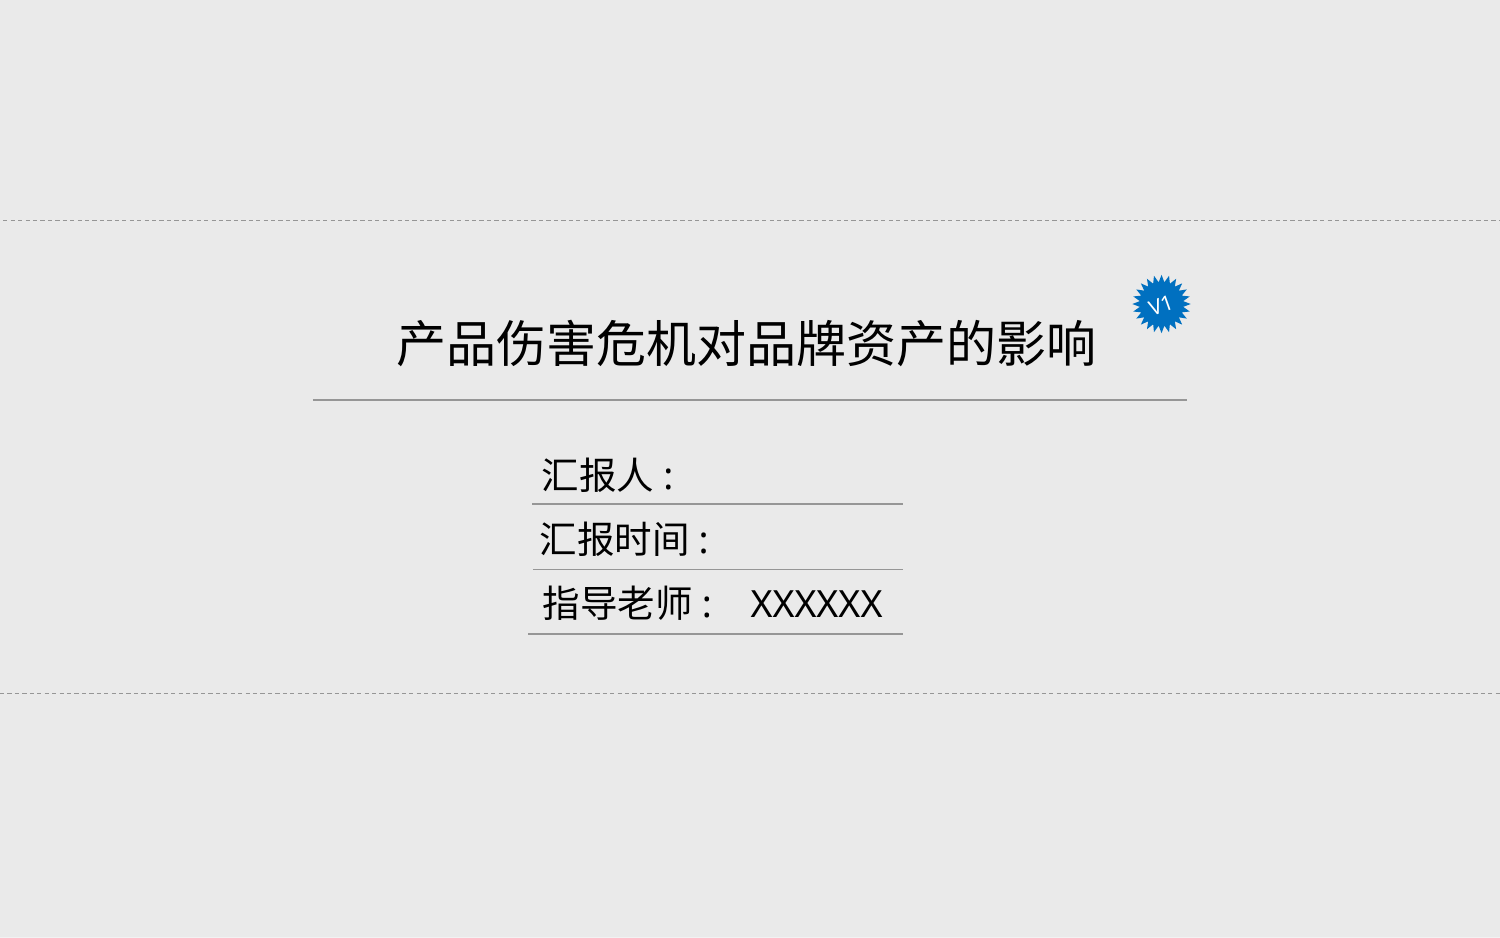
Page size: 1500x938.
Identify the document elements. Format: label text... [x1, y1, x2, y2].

text_box [1159, 320, 1183, 334]
text_box 指导老师: XXXXXX [528, 572, 927, 633]
text_box 汇报人: [527, 445, 914, 505]
text_box 产品伤害危机对品牌资产的影响 [338, 305, 1154, 381]
text_box [1140, 274, 1170, 289]
text_box 汇报时间: [524, 508, 924, 569]
text_box V1 [1128, 267, 1222, 333]
